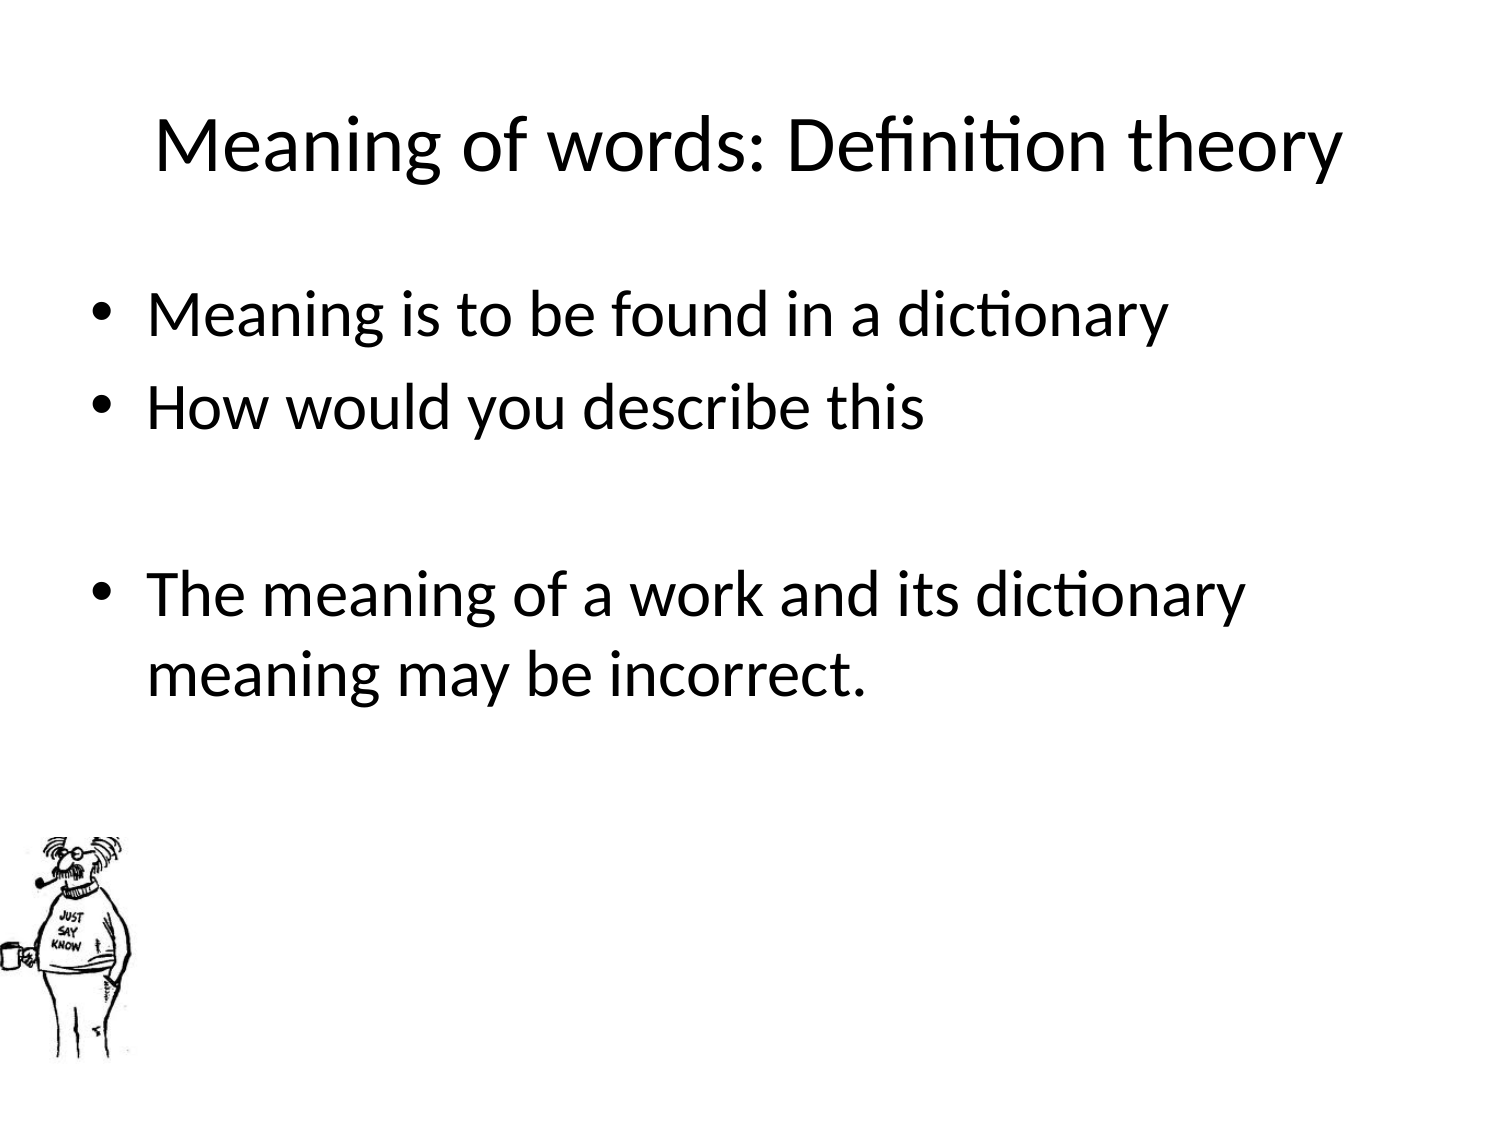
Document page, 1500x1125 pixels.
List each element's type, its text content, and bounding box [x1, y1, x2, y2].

picture [0, 837, 171, 1125]
title Meaning of words: Definition theory [75, 45, 1425, 233]
list Meaning is to be found in a dictionary How would you describe this The meaning of a work and its dictionary meaning may be incorrect. [75, 262, 1425, 1005]
